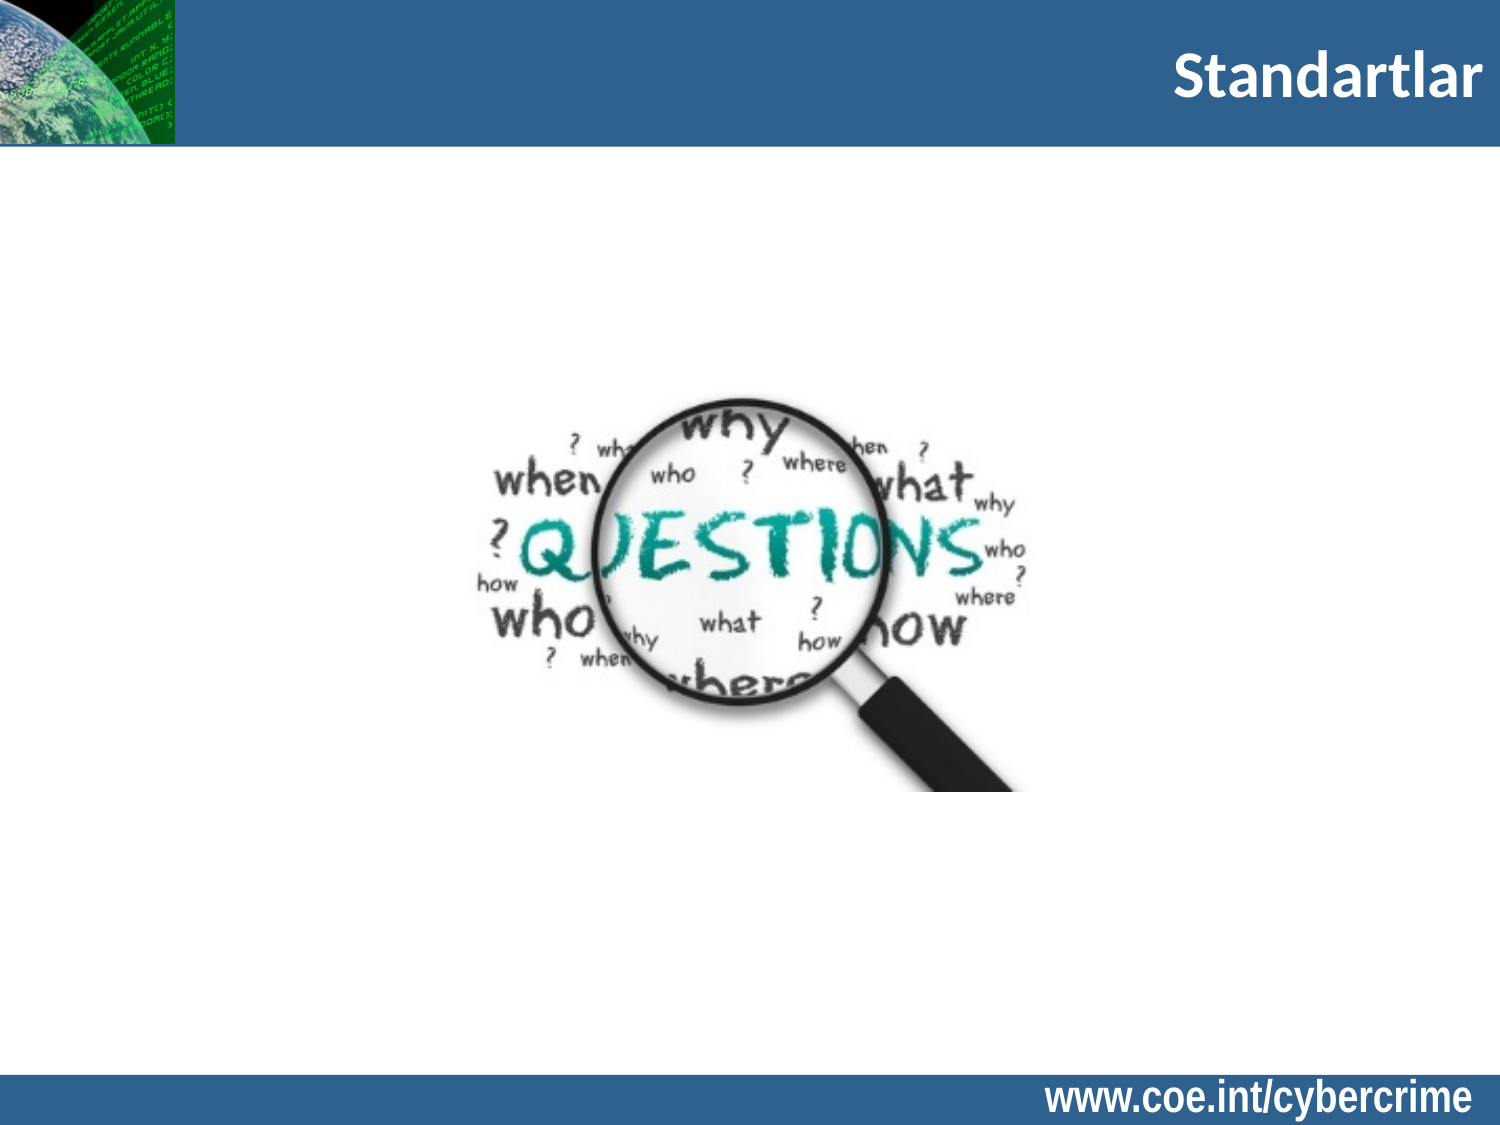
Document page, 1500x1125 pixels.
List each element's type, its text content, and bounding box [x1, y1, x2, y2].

text_box www.coe.int/cybercrime [1030, 1059, 1500, 1125]
text_box Standartlar [177, 0, 1500, 149]
picture [443, 332, 1057, 793]
text_box [0, 1073, 1030, 1125]
picture [0, 0, 175, 144]
